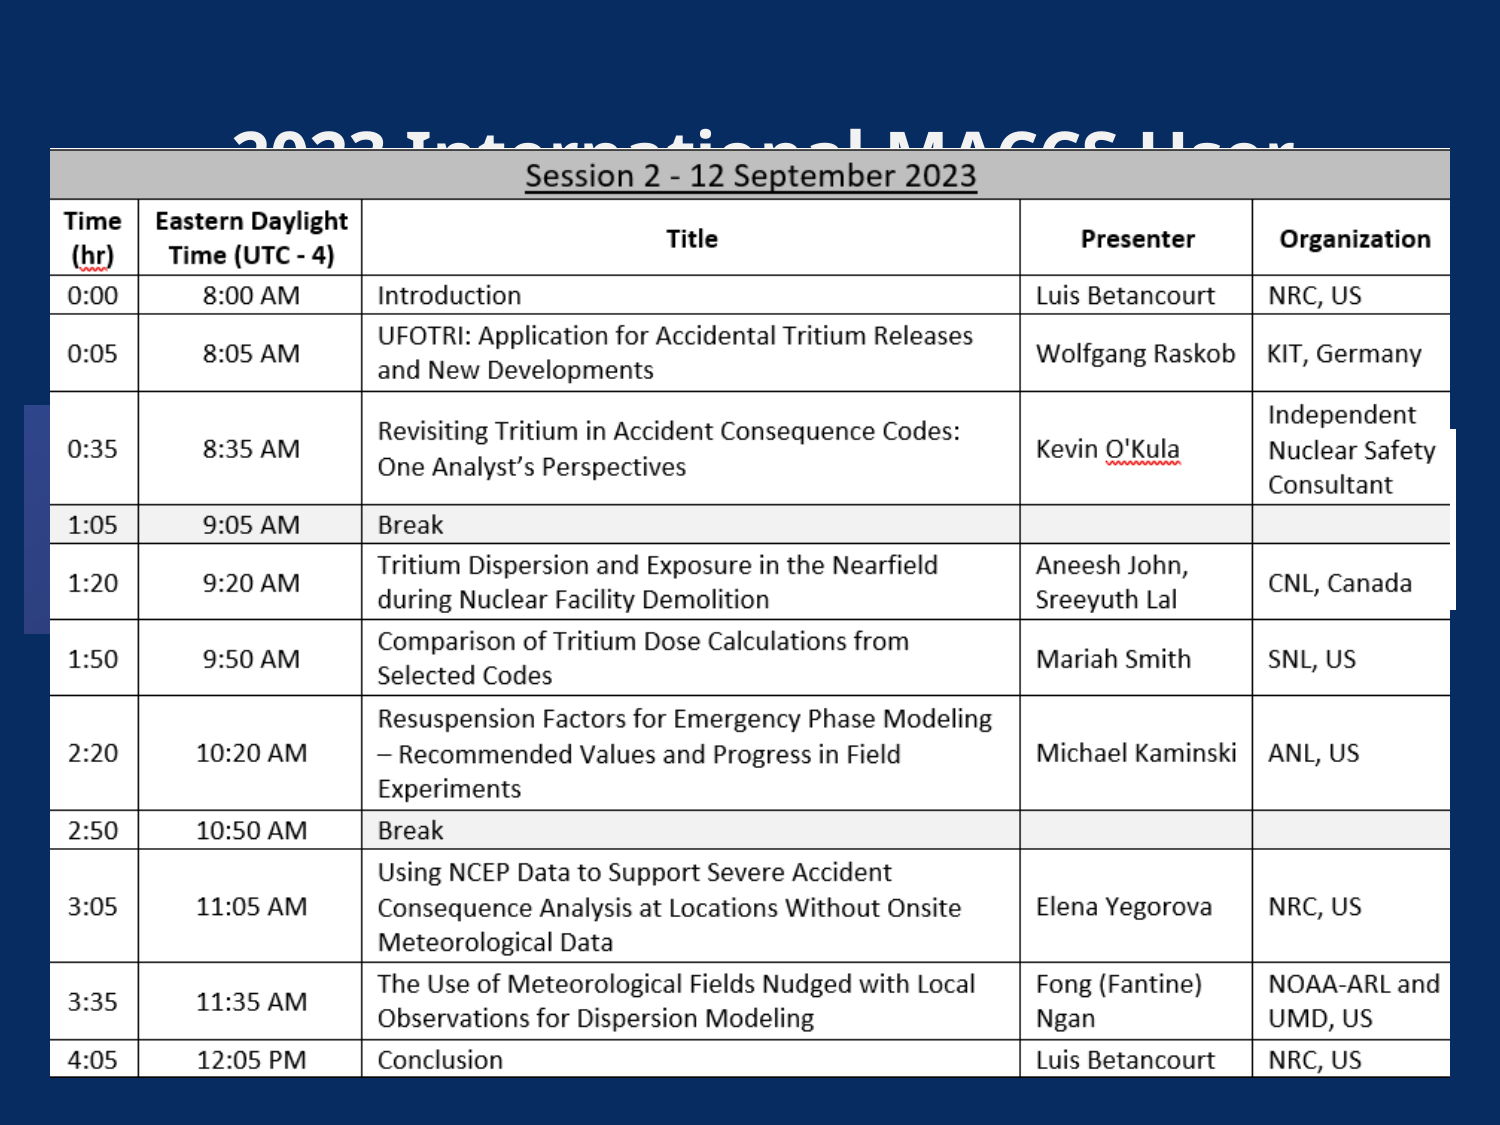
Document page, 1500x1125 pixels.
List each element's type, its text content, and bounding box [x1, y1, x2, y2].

text_box 2023 International MACCS User Group (IMUG) Meeting and User Workshop [132, 140, 1396, 148]
picture [24, 148, 1456, 1078]
